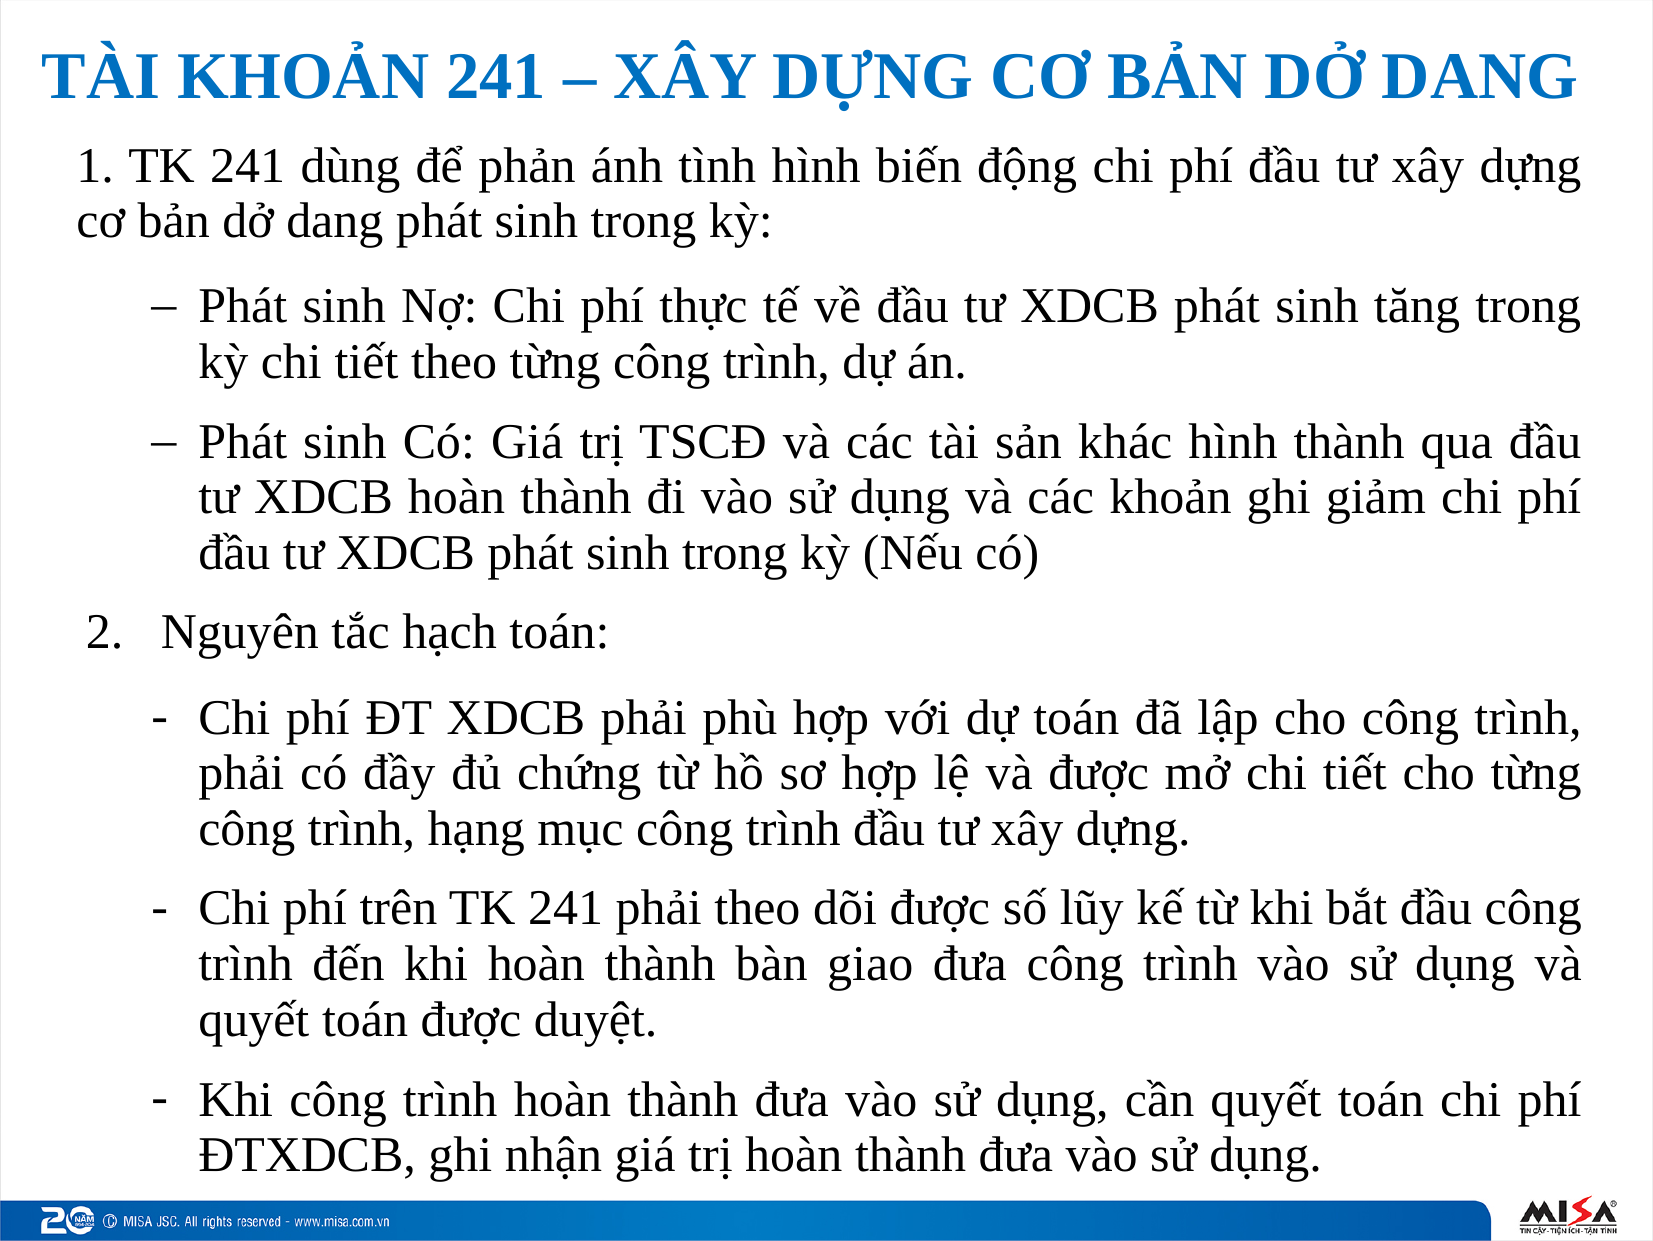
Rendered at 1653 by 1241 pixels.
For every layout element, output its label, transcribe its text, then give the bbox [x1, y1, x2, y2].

list 1. TK 241 dùng để phản ánh tình hình biến động chi phí đầu tư xây dựng cơ bản dở dang phát sinh trong kỳ: Phát sinh Nợ: Chi phí thực tế về đầu tư XDCB phát sinh tăng trong kỳ chi tiết theo từng công trình, dự án. Phát sinh Có: Giá trị TSCĐ và các tài sản khác hình thành qua đầu tư XDCB hoàn thành đi vào sử dụng và các khoản ghi giảm chi phí đầu tư XDCB phát sinh trong kỳ (Nếu có) Nguyên tắc hạch toán: Chi phí ĐT XDCB phải phù hợp với dự toán đã lập cho công trình, phải có đầy đủ chứng từ hồ sơ hợp lệ và được mở chi tiết cho từng công trình, hạng mục công trình đầu tư xây dựng. Chi phí trên TK 241 phải theo dõi được số lũy kế từ khi bắt đầu công trình đến khi hoàn thành bàn giao đưa công trình vào sử dụng và quyết toán được duyệt. Khi công trình hoàn thành đưa vào sử dụng, cần quyết toán chi phí ĐTXDCB, ghi nhận giá trị hoàn thành đưa vào sử dụng. [76, 132, 1583, 1183]
title TÀI KHOẢN 241 – XÂY DỰNG CƠ BẢN DỞ DANG [38, 20, 1583, 133]
picture [0, 0, 1653, 1241]
